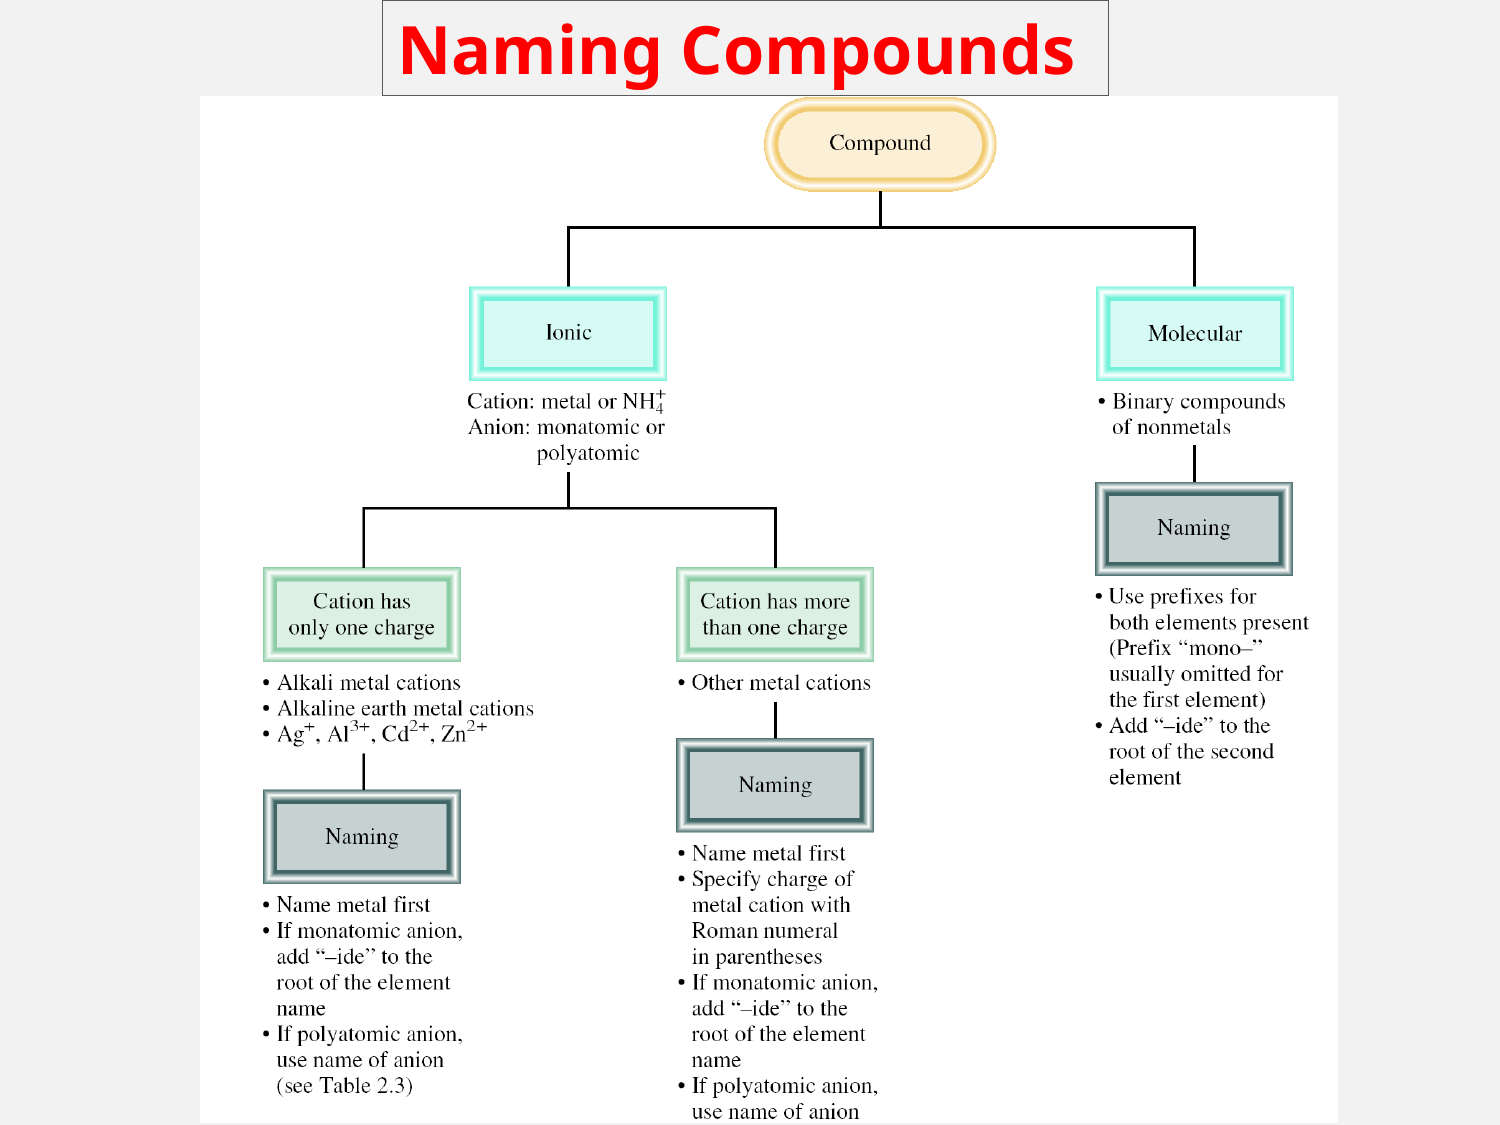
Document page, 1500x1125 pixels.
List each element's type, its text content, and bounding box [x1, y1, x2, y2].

text_box Naming Compounds [382, 0, 1109, 96]
picture [200, 96, 1339, 1123]
